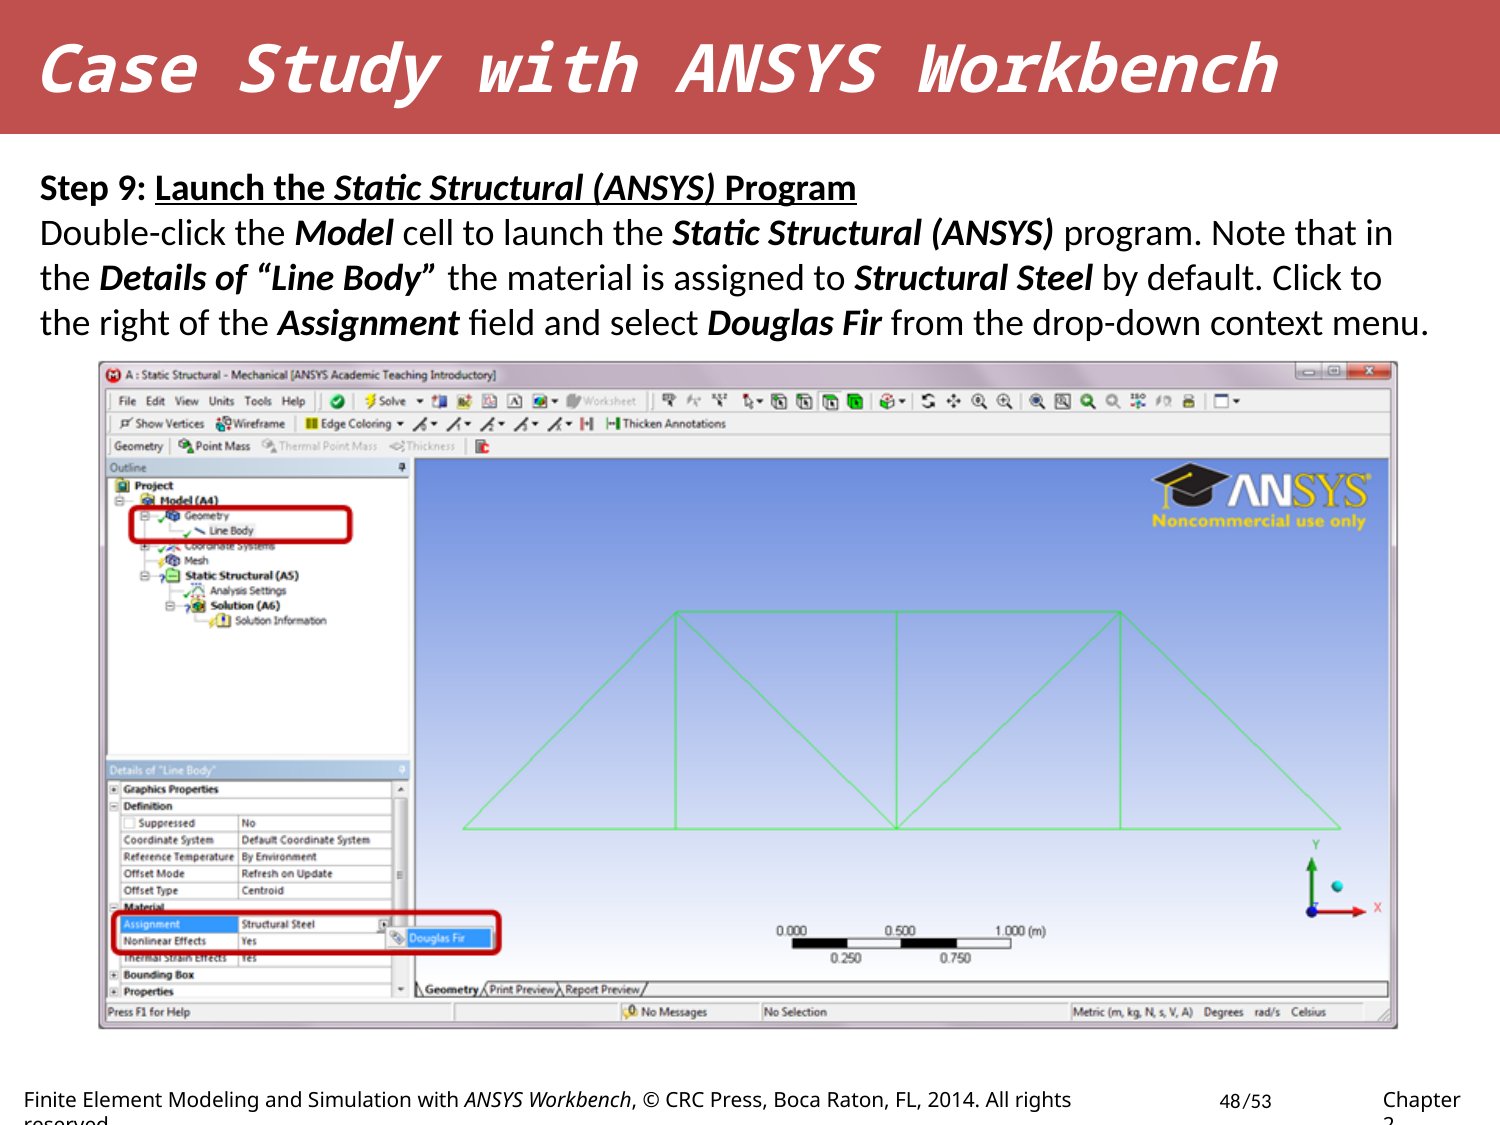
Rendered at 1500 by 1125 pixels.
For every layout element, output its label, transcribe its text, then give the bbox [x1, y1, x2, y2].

text_box Step 9: Launch the Static Structural (ANSYS) Program Double-click the Model cell to launch the Static Structural (ANSYS) program. Note that in the Details of “Line Body” the material is assigned to Structural Steel by default. Click to the right of the Assignment field and select Douglas Fir from the drop-down context menu. [24, 155, 1457, 350]
text_box Case Study with ANSYS Workbench [19, 17, 1496, 113]
picture [94, 351, 1406, 1034]
slide_number 48 [1204, 1080, 1285, 1125]
